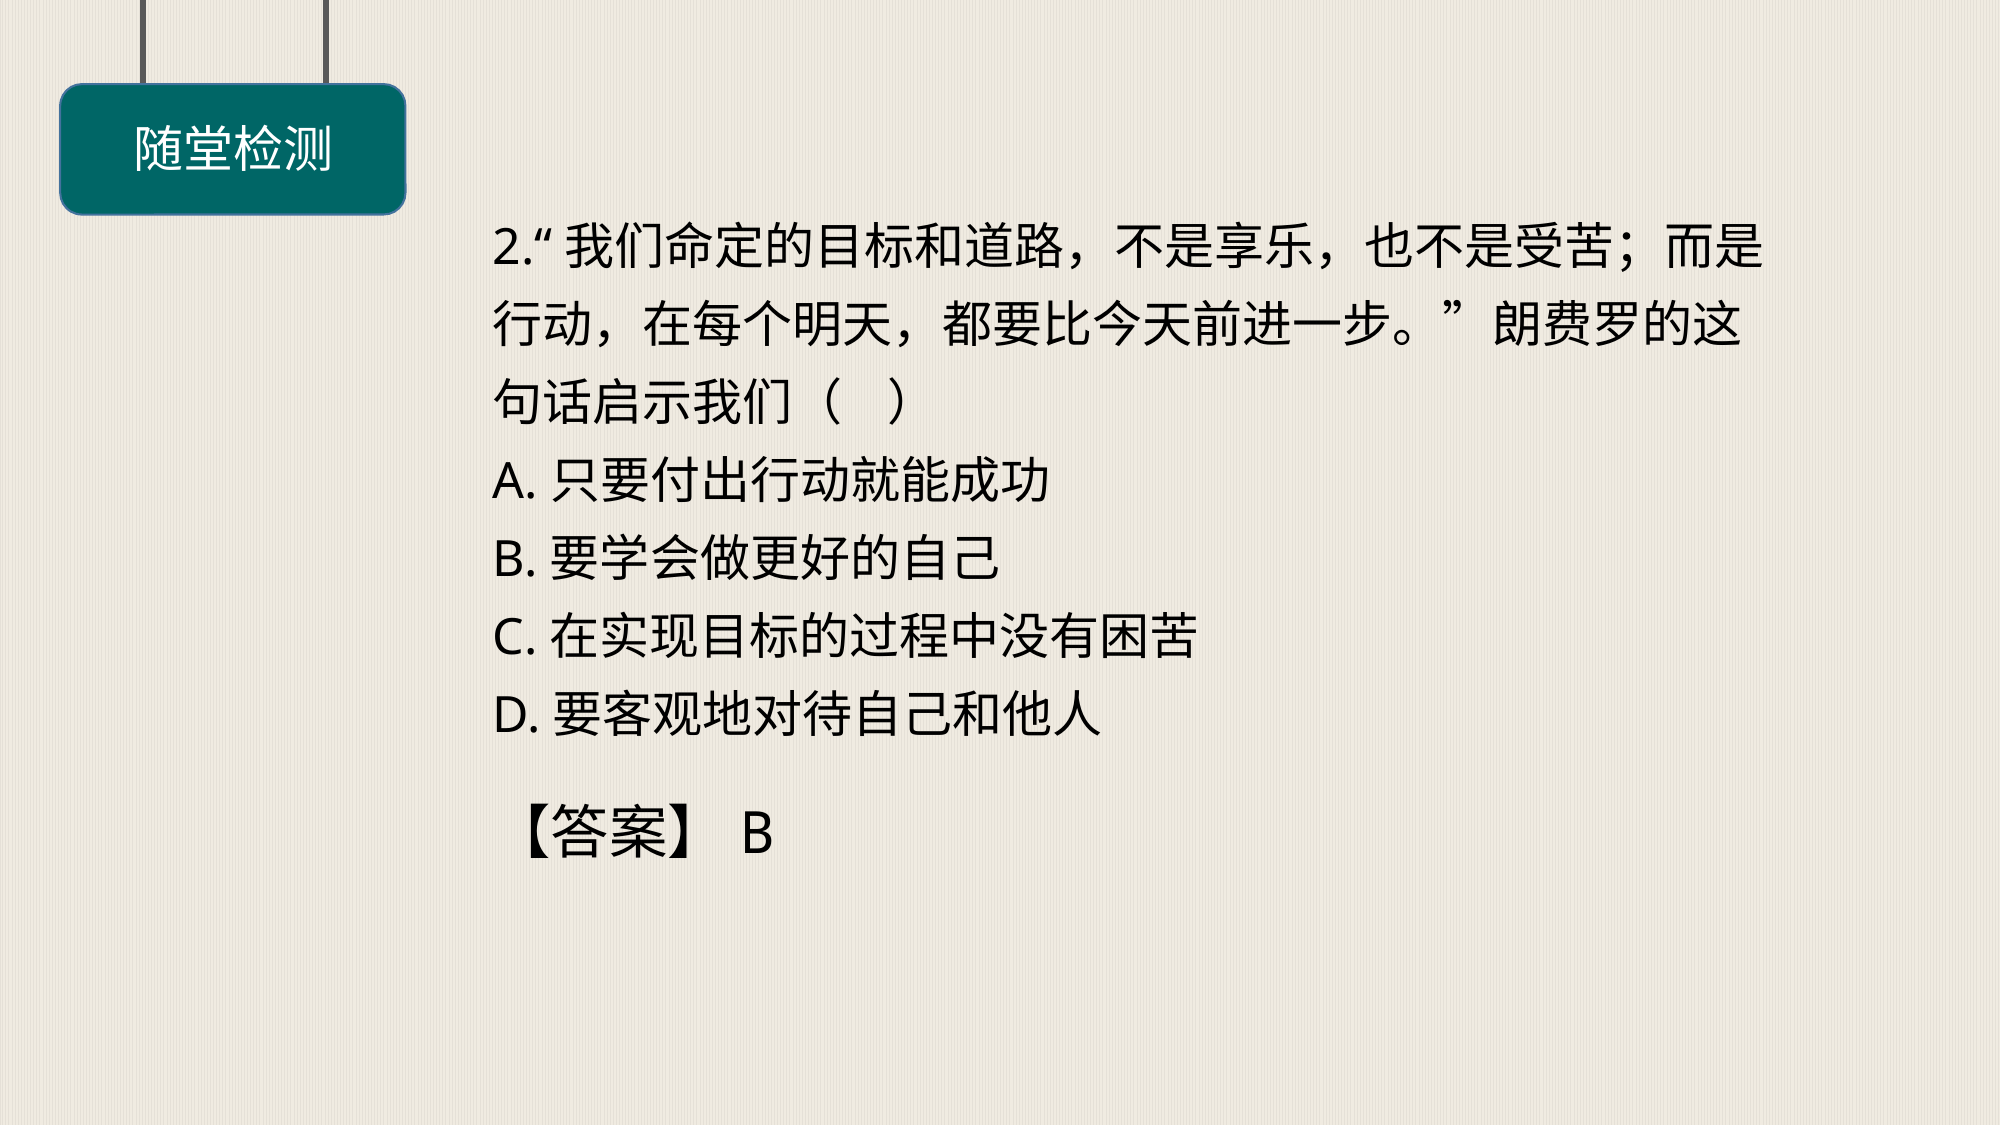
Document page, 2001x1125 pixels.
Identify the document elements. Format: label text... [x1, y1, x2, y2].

text_box [59, 83, 407, 216]
text_box 【答案】B [477, 788, 854, 874]
text_box 2.“我们命定的目标和道路，不是享乐，也不是受苦；而是行动，在每个明天，都要比今天前进一步。”朗费罗的这句话启示我们（ ） A.只要付出行动就能成功 B.要学会做更好的自己 C.在实现目标的过程中没有困苦 D.要客观地对待自己和他人 [477, 188, 1782, 750]
text_box 随堂检测 [119, 109, 379, 185]
